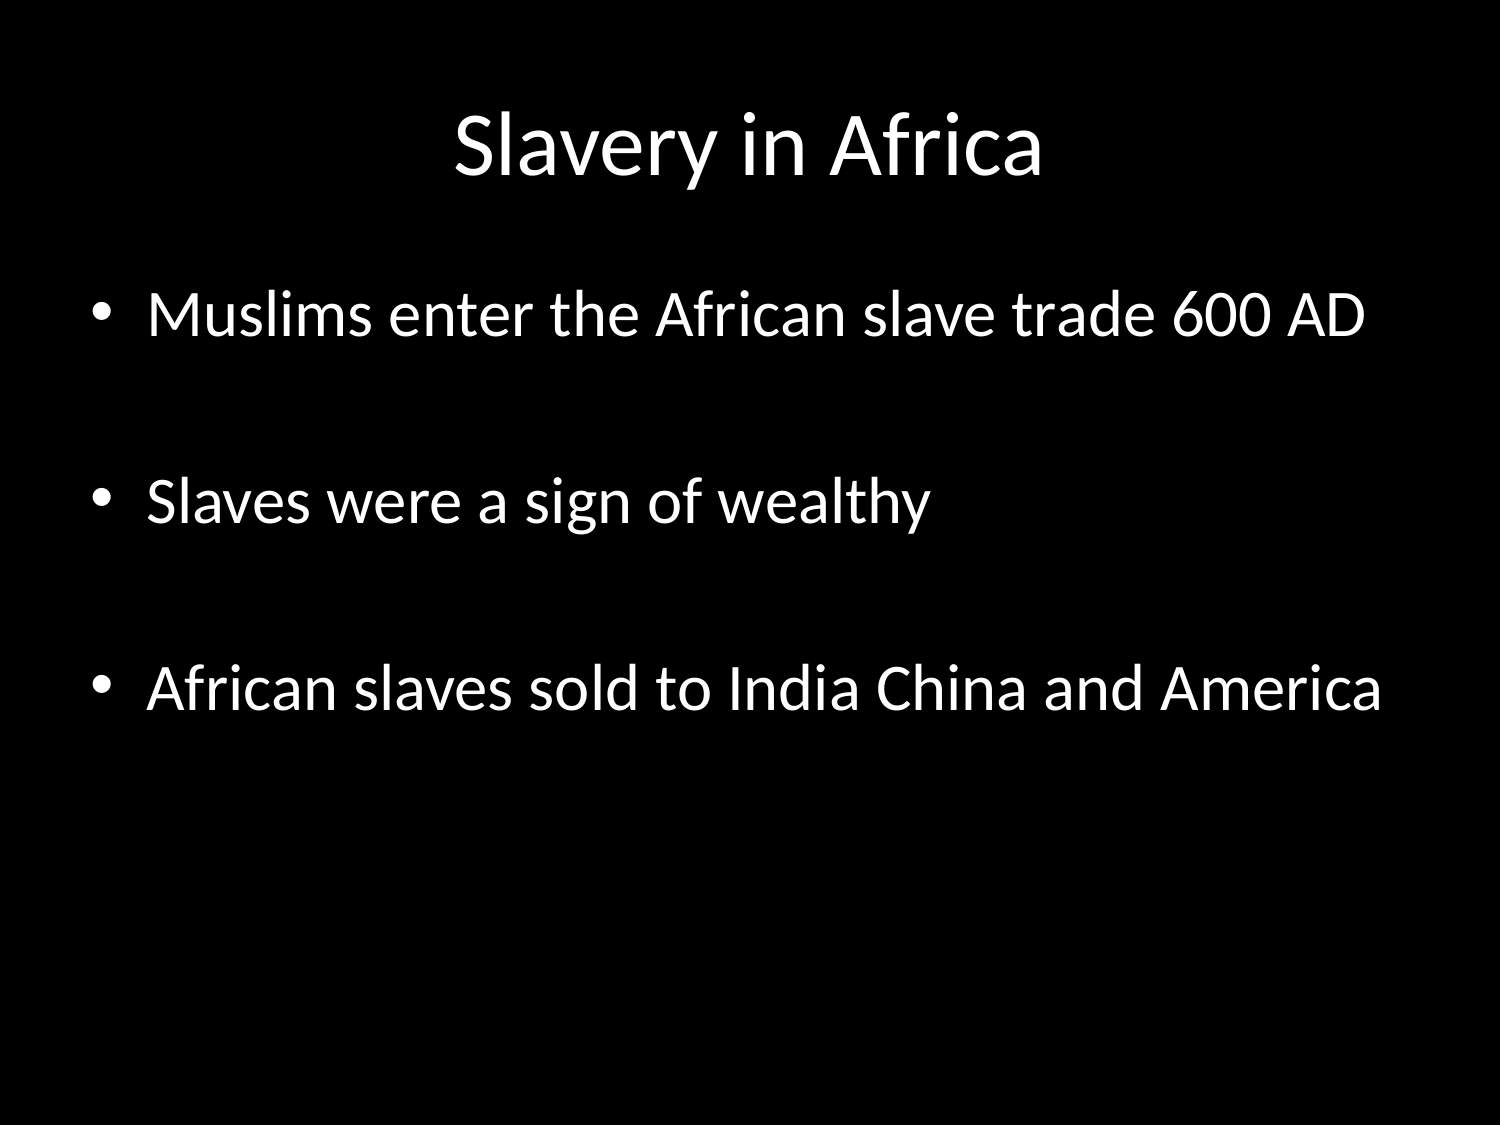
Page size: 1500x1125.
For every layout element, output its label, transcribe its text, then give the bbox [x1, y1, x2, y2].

title Slavery in Africa [75, 45, 1425, 233]
list Muslims enter the African slave trade 600 AD Slaves were a sign of wealthy African slaves sold to India China and America [75, 262, 1425, 1005]
